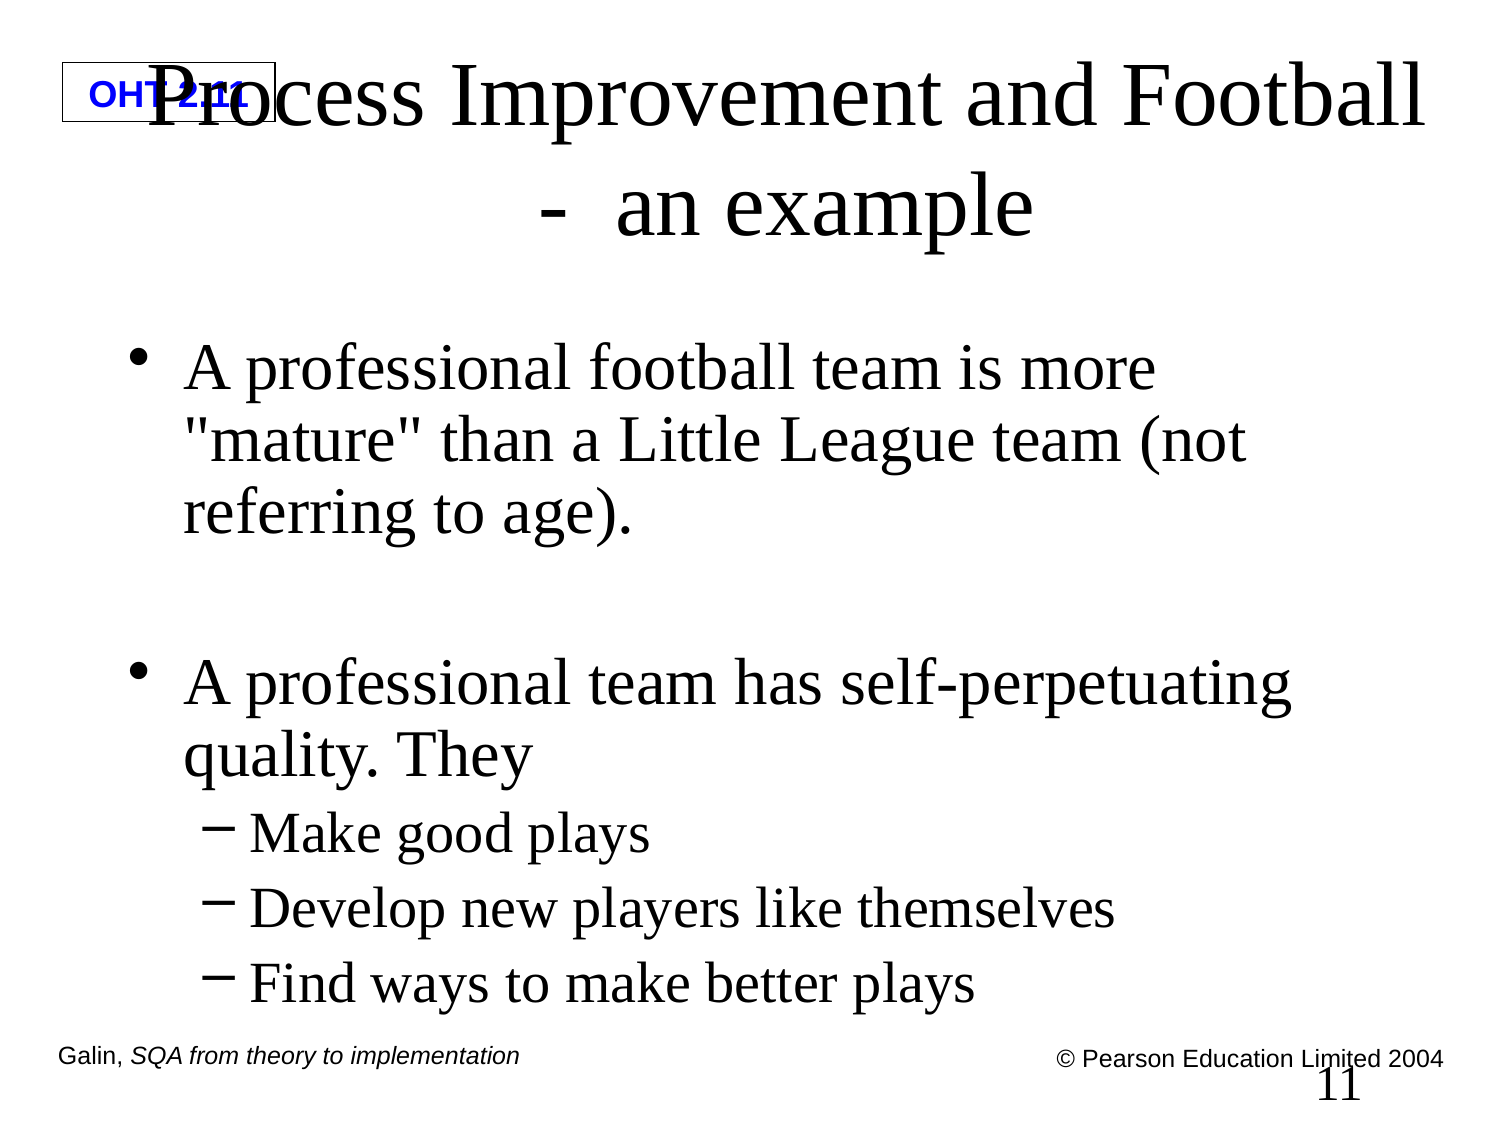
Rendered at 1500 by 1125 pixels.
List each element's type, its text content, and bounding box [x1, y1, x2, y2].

slide_number 11 [1299, 1042, 1425, 1103]
list A professional football team is more "mature" than a Little League team (not referring to age). A professional team has self-perpetuating quality. They Make good plays Develop new players like themselves Find ways to make better plays [112, 324, 1388, 1001]
title Process Improvement and Football - an example [112, 49, 1463, 238]
